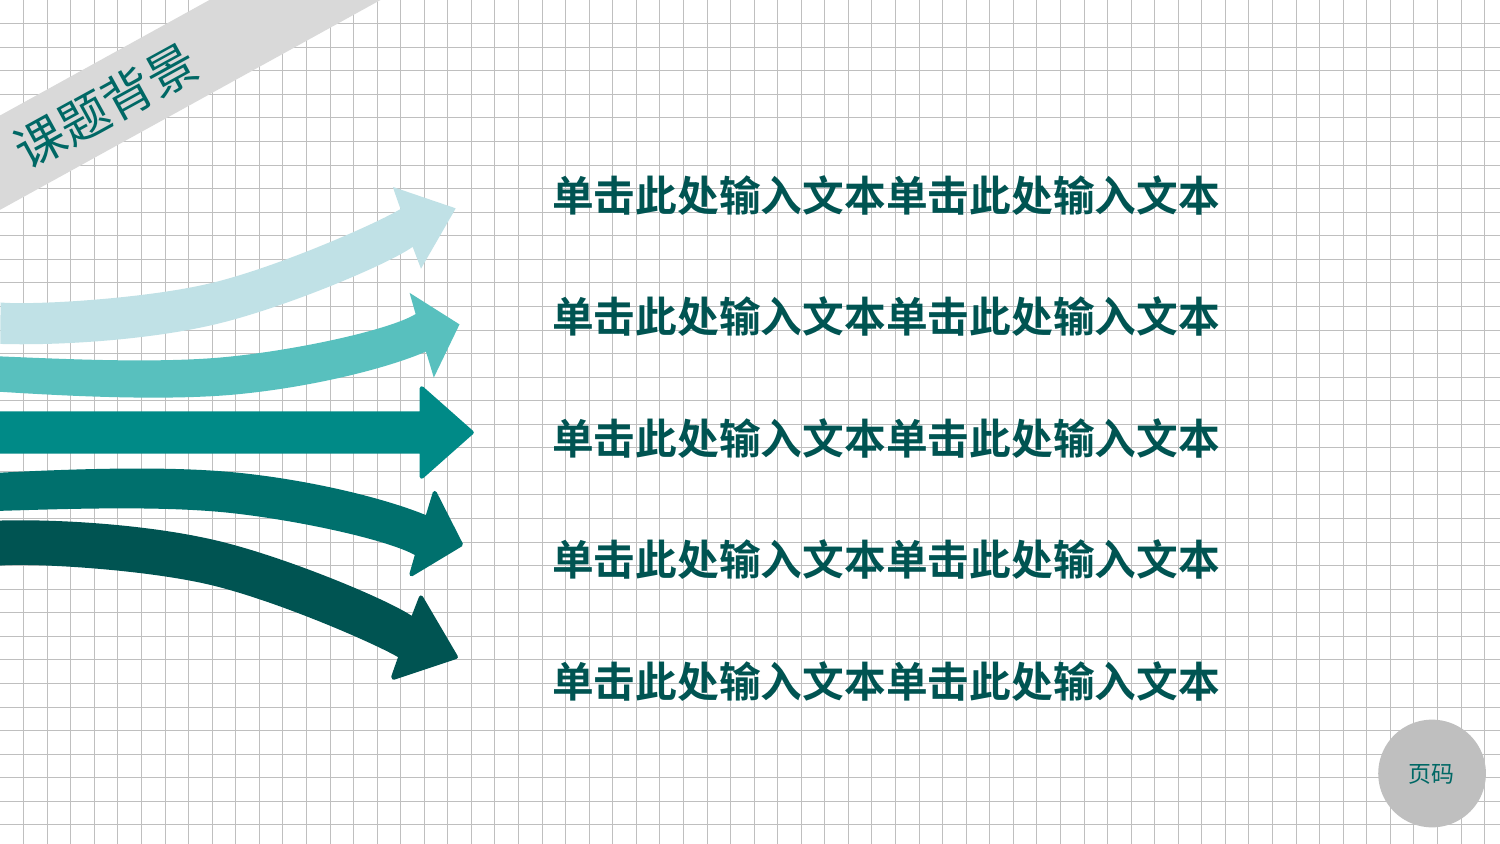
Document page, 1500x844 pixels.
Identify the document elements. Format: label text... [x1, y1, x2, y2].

text_box 单击此处输入文本单击此处输入文本 [537, 648, 1270, 713]
text_box 单击此处输入文本单击此处输入文本 [537, 526, 1270, 592]
text_box [0, 520, 458, 680]
text_box 单击此处输入文本单击此处输入文本 [537, 405, 1270, 470]
text_box [0, 291, 462, 400]
text_box [0, 468, 463, 577]
text_box [0, 185, 458, 347]
text_box 课题背景 [0, 0, 385, 213]
text_box 页码 [1376, 717, 1489, 830]
text_box 单击此处输入文本单击此处输入文本 [537, 283, 1270, 349]
text_box [0, 386, 474, 479]
text_box 单击此处输入文本单击此处输入文本 [537, 161, 1284, 227]
